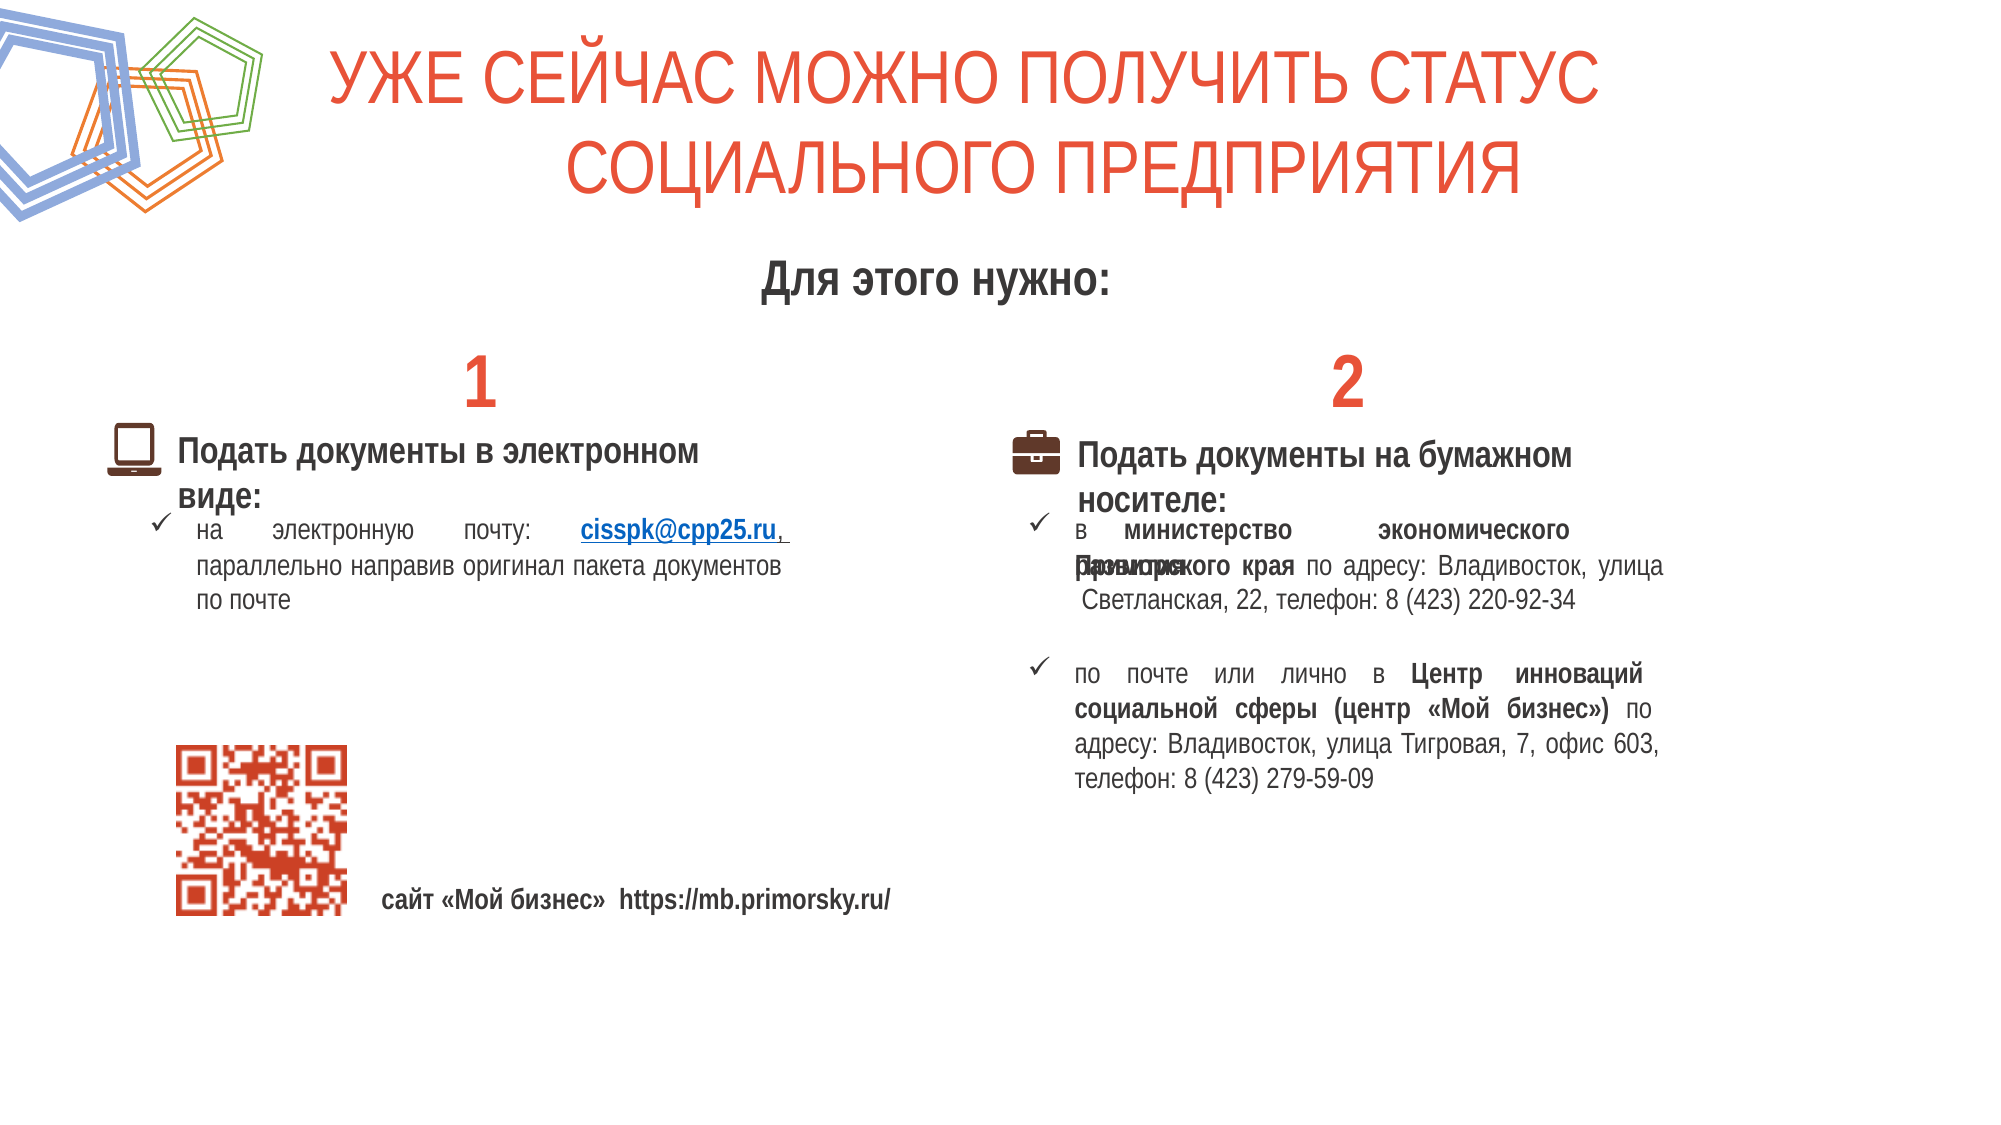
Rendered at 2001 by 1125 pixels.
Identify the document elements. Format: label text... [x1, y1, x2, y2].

text_box Приморского края по адресу: Владивосток, улица Светланская, 22, телефон: 8 (423) 220-92-34 [1072, 543, 1670, 616]
title УЖЕ СЕЙЧАС МОЖНО ПОЛУЧИТЬ СТАТУС СОЦИАЛЬНОГО ПРЕДПРИЯТИЯ [326, 22, 1783, 213]
text_box в министерство экономического развития [1025, 508, 1670, 581]
text_box на электронную почту: cisspk@cpp25.ru, параллельно направив оригинал пакета документов по почте [147, 508, 792, 616]
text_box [0, 0, 268, 207]
picture [176, 745, 347, 916]
text_box Для этого нужно: [759, 243, 1116, 306]
text_box [114, 422, 155, 466]
text_box [1012, 456, 1060, 475]
text_box [1012, 430, 1060, 454]
text_box [107, 467, 162, 476]
text_box 2 Подать документы на бумажном носителе: [1075, 317, 1743, 520]
text_box по почте или лично в Центр инноваций социальной сферы (центр «Мой бизнес») по адресу: Владивосток, улица Тигровая, 7, офис 603, телефон: 8 (423) 279-59-09 сайт «Мой бизнес» https://mb.primorsky.ru/ [379, 652, 1670, 916]
text_box 1 Подать документы в электронном виде: [175, 322, 802, 517]
